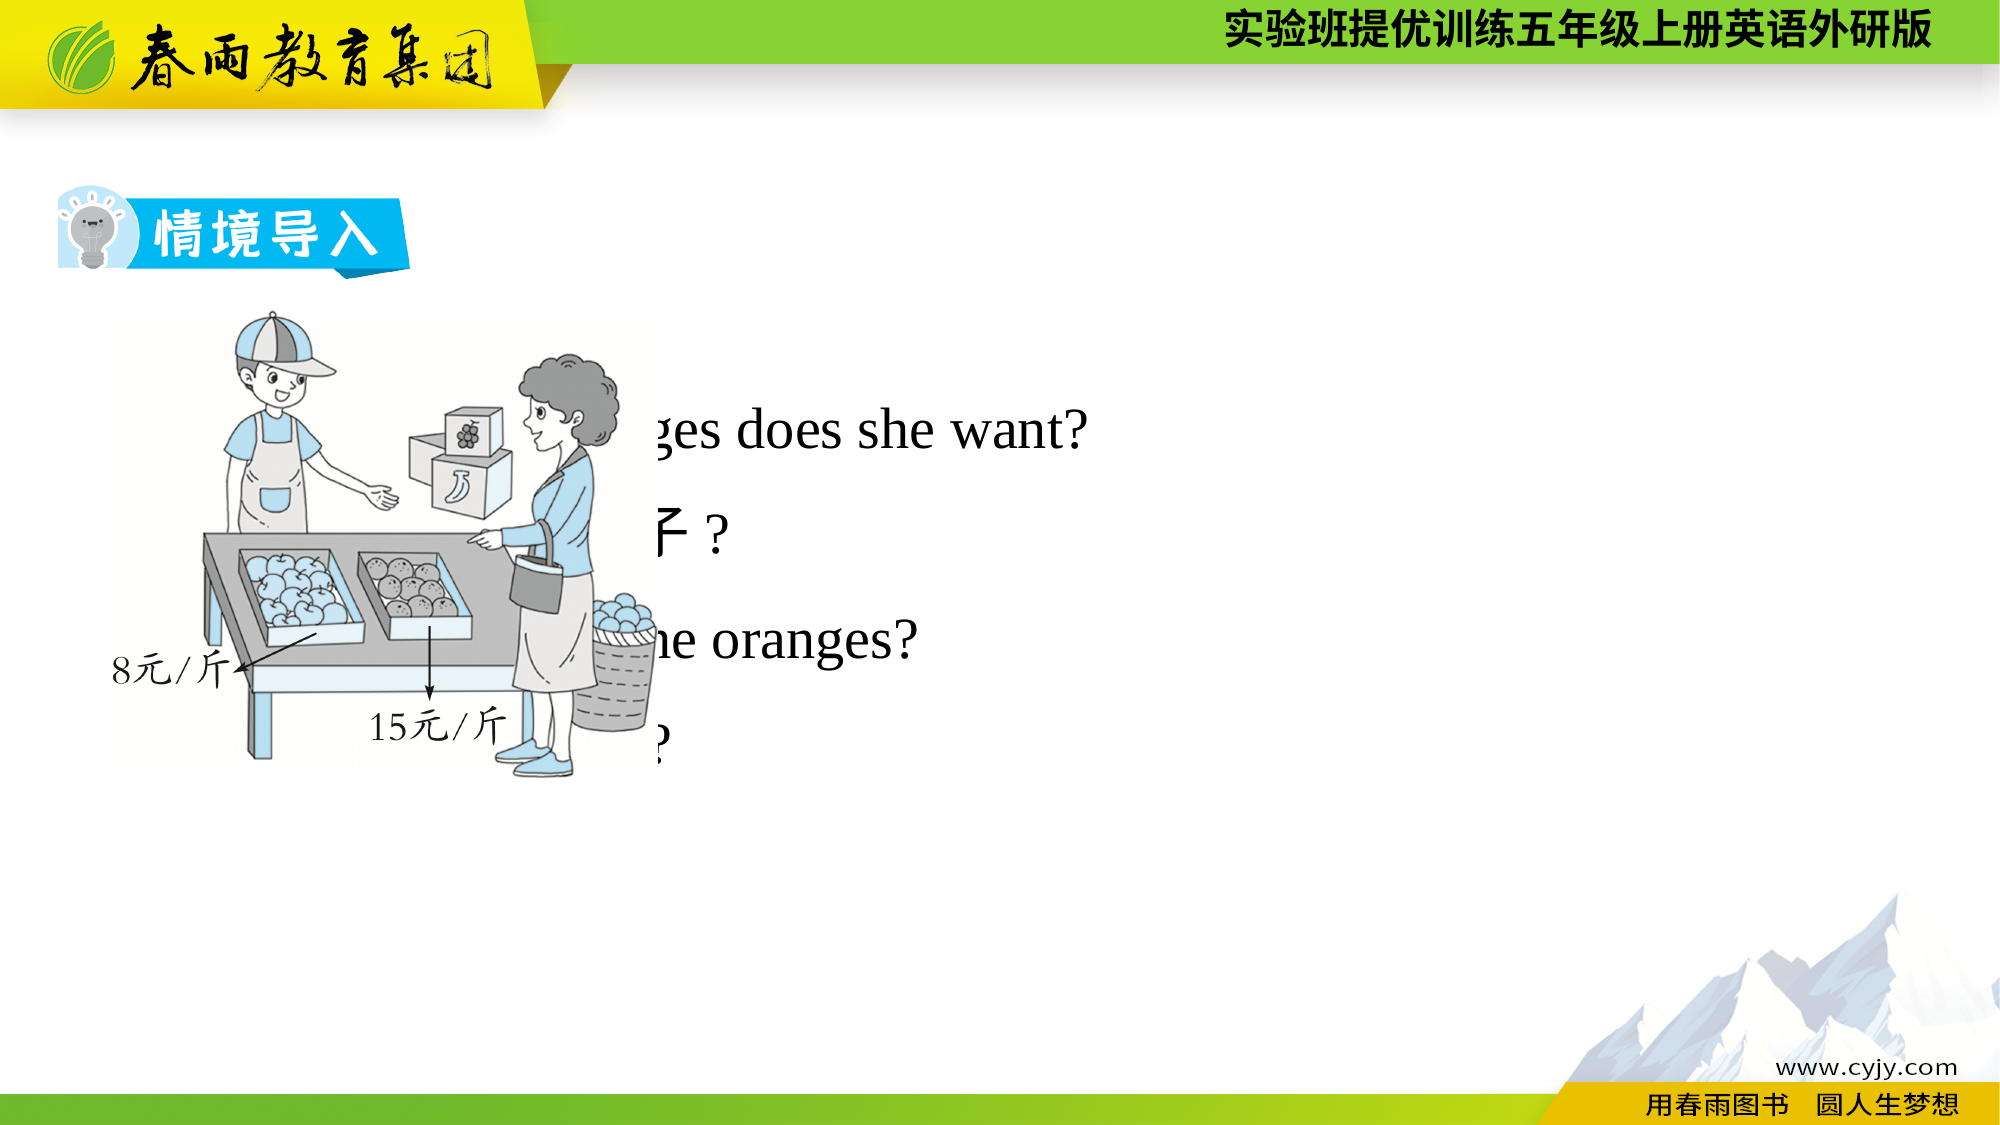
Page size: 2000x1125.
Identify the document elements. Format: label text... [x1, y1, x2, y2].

picture [0, 0, 2000, 1125]
list 1.How many oranges does she want? 她想要多少个橙子? 2.How much are the oranges? 这些橙子多少钱? [59, 243, 1944, 776]
